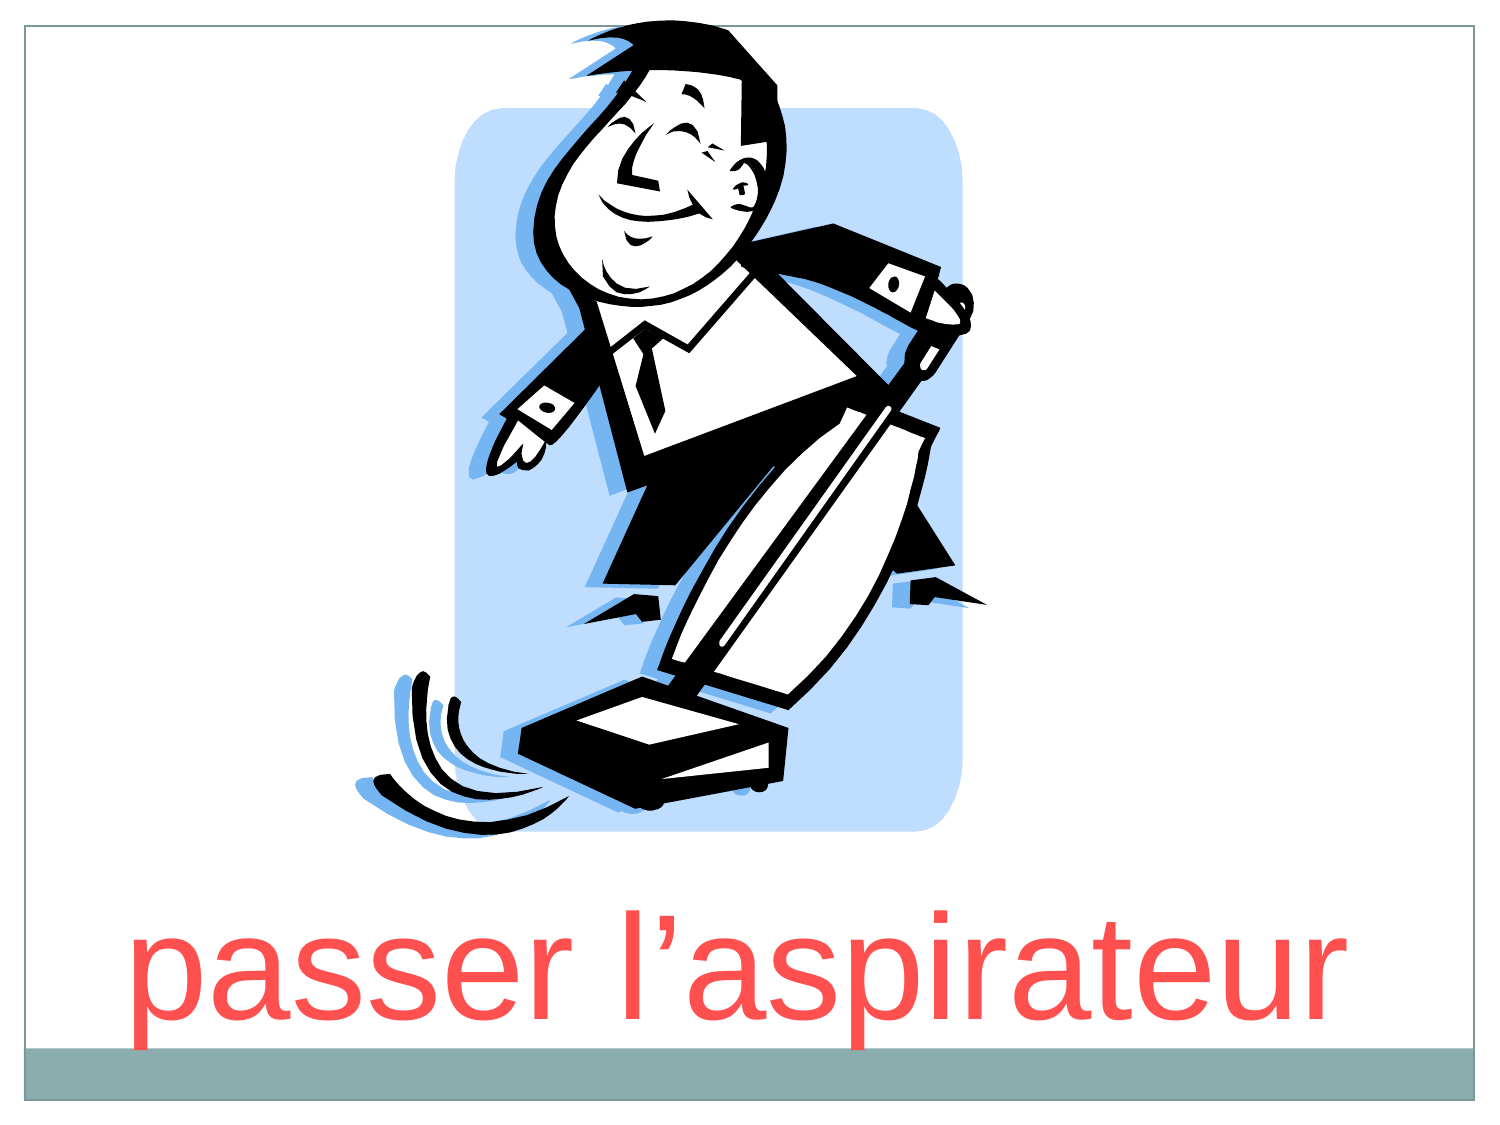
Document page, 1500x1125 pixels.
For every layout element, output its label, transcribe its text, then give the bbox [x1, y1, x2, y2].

picture [338, 0, 1026, 888]
text_box passer l’aspirateur [12, 862, 1463, 1058]
